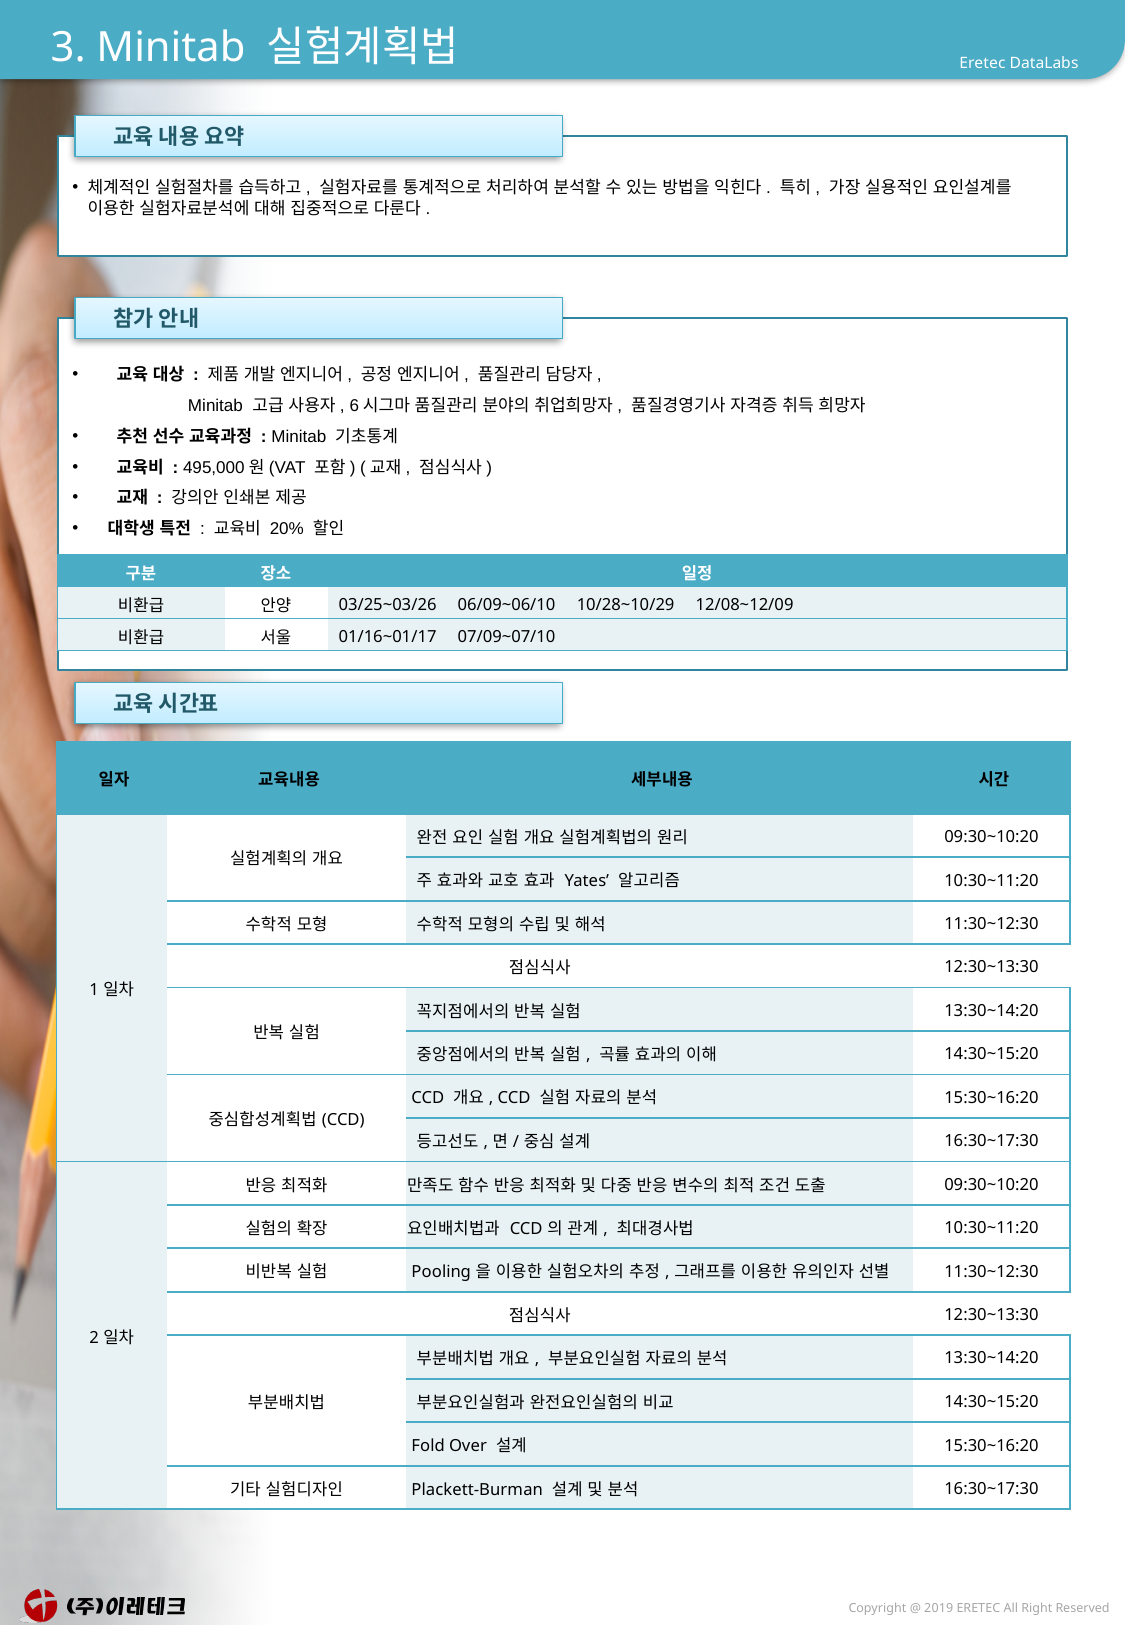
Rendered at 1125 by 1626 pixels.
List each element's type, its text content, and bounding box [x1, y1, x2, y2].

text_box [55, 316, 1070, 672]
table_cell CCD 개요, CCD 실험 자료의 분석 [406, 1075, 913, 1117]
text_box 교육 내용 요약 [74, 115, 563, 157]
table_header 구분 [58, 556, 225, 586]
table_cell 11:30~12:30 [913, 1249, 1069, 1291]
table_cell Fold Over 설계 [406, 1423, 913, 1465]
table_cell 실험의 확장 [167, 1206, 406, 1247]
table_cell 10:30~11:20 [913, 858, 1069, 900]
table_cell 1일차 [57, 815, 167, 1161]
table_cell 안양 [225, 587, 328, 618]
table_cell 수학적 모형의 수립 및 해석 [406, 902, 913, 943]
table_cell 13:30~14:20 [913, 1336, 1069, 1378]
text_box 참가 안내 [74, 297, 563, 339]
table_cell 09:30~10:20 [913, 815, 1069, 856]
table_cell 꼭지점에서의 반복 실험 [406, 988, 913, 1030]
table_header 일자 [57, 742, 167, 813]
table_cell 기타 실험디자인 [167, 1467, 406, 1508]
table_cell 16:30~17:30 [913, 1119, 1069, 1161]
table_header 세부내용 [406, 742, 913, 813]
table_cell 중심합성계획법(CCD) [167, 1075, 406, 1161]
text_box 교육 대상 : 제품 개발 엔지니어, 공정 엔지니어, 품질관리 담당자, Minitab 고급 사용자, 6시그마 품질관리 분야의 취업희망자, 품질경영기사 자격증 취득 희망자 추천 선수 교육과정 : Minitab 기초통계 교육비 : 495,000원(VAT 포함) (교재, 점심식사) 교재 : 강의안 인쇄본 제공 대학생 특전 : 교육비 20% 할인 [57, 345, 1068, 546]
table_cell 14:30~15:20 [913, 1380, 1069, 1421]
table_cell 실험계획의 개요 [167, 815, 406, 900]
table_cell 03/25~03/26 06/09~06/10 10/28~10/29 12/08~12/09 [328, 587, 1066, 618]
table_cell 비환급 [58, 619, 225, 650]
table_cell 01/16~01/17 07/09~07/10 [328, 619, 1066, 650]
table_header 일정 [328, 556, 1066, 586]
table_cell 반복 실험 [167, 988, 406, 1074]
text_box [55, 134, 1070, 258]
table_cell 12:30~13:30 [913, 1293, 1070, 1334]
table_cell Plackett-Burman 설계 및 분석 [406, 1467, 913, 1508]
text_box 체계적인 실험절차를 습득하고, 실험자료를 통계적으로 처리하여 분석할 수 있는 방법을 익힌다. 특히, 가장 실용적인 요인설계를 이용한 실험자료분석에 대해 집중적으로 다룬다. [57, 169, 1068, 226]
table_cell 만족도 함수 반응 최적화 및 다중 반응 변수의 최적 조건 도출 [406, 1162, 913, 1204]
table_cell 주 효과와 교호 효과 Yates’ 알고리즘 [406, 858, 913, 900]
table_cell Pooling을 이용한 실험오차의 추정,그래프를 이용한 유의인자 선별 [406, 1249, 913, 1291]
table_cell 점심식사 [167, 1293, 913, 1334]
picture [0, 48, 1125, 1625]
table_cell 비환급 [58, 587, 225, 618]
title 3. Minitab 실험계획법 [35, 9, 1049, 80]
table_cell 요인배치법과 CCD의 관계, 최대경사법 [406, 1206, 913, 1247]
table_header 교육내용 [167, 742, 406, 813]
table_cell 15:30~16:20 [913, 1075, 1069, 1117]
table_cell 12:30~13:30 [913, 945, 1070, 987]
table_cell 13:30~14:20 [913, 988, 1069, 1030]
table_cell 수학적 모형 [167, 902, 406, 943]
table_cell 중앙점에서의 반복 실험, 곡률 효과의 이해 [406, 1032, 913, 1074]
table_cell 부분요인실험과 완전요인실험의 비교 [406, 1380, 913, 1421]
table_cell 서울 [225, 619, 328, 650]
table_cell 11:30~12:30 [913, 902, 1069, 943]
table_cell 부분배치법 [167, 1336, 406, 1465]
table_cell 10:30~11:20 [913, 1206, 1069, 1247]
table_cell 반응 최적화 [167, 1162, 406, 1204]
table_cell 부분배치법 개요, 부분요인실험 자료의 분석 [406, 1336, 913, 1378]
table_cell 점심식사 [167, 945, 913, 987]
table_cell 15:30~16:20 [913, 1423, 1069, 1465]
table_cell 14:30~15:20 [913, 1032, 1069, 1074]
table_cell 등고선도,면/중심 설계 [406, 1119, 913, 1161]
table_cell 2일차 [57, 1162, 167, 1508]
table_header 장소 [225, 556, 328, 586]
table_header 시간 [913, 742, 1069, 813]
table_cell 09:30~10:20 [913, 1162, 1069, 1204]
text_box 교육 시간표 [74, 682, 563, 724]
table_cell 비반복 실험 [167, 1249, 406, 1291]
table_cell 완전 요인 실험 개요 실험계획법의 원리 [406, 815, 913, 856]
table_cell 16:30~17:30 [913, 1467, 1069, 1508]
